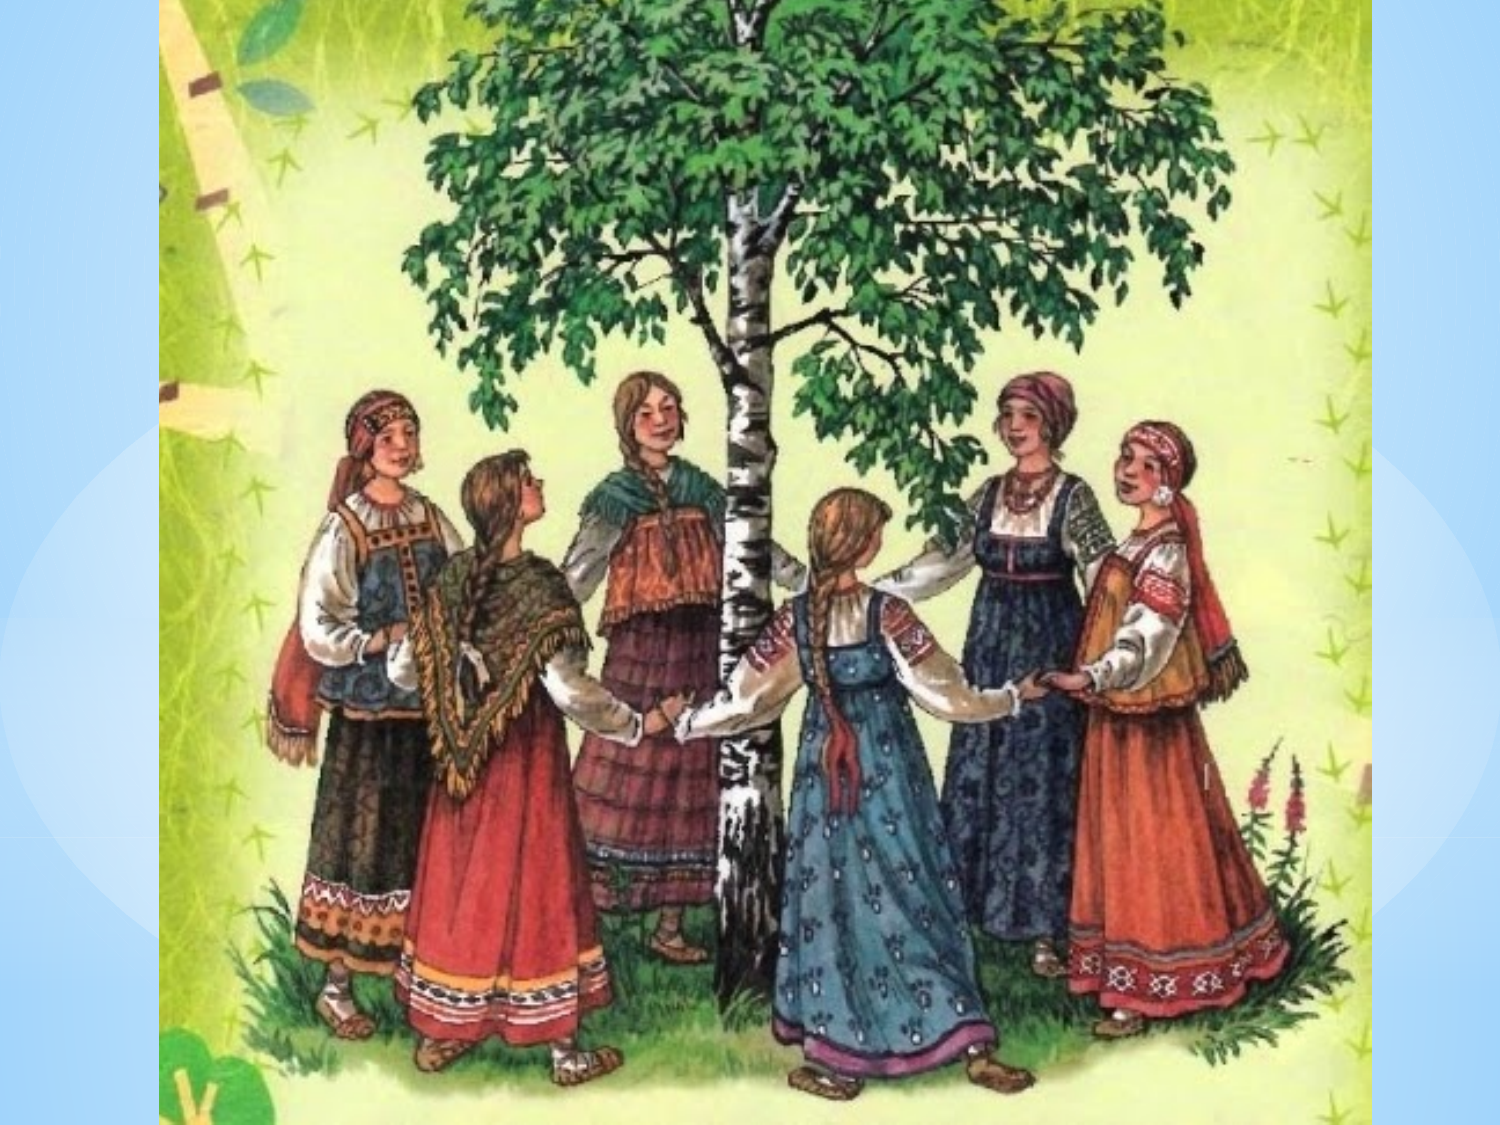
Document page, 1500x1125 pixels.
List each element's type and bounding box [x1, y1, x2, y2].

list [159, 0, 1372, 1125]
